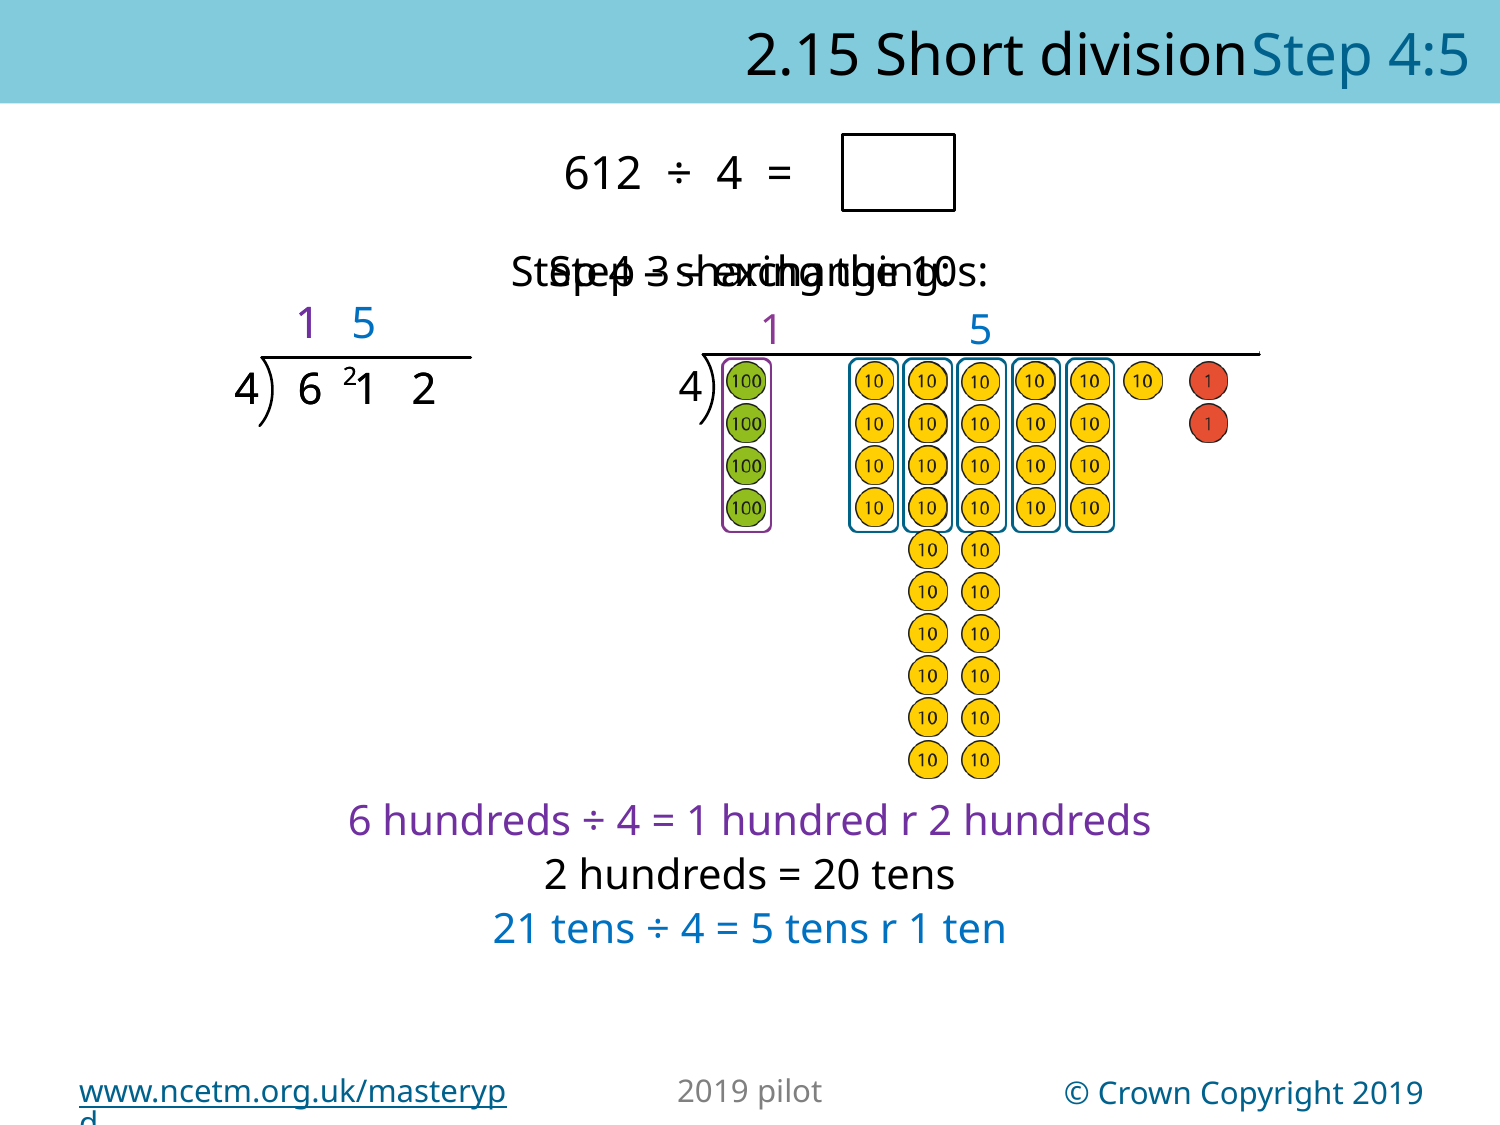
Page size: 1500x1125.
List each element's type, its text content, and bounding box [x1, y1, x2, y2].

text_box 21 tens ÷ 4 = 5 tens r 1 ten [477, 894, 1023, 960]
picture [961, 437, 1004, 570]
text_box 2 hundreds = 20 tens [528, 840, 971, 894]
list 2.15 Short division Step 4:5 [0, 0, 1500, 104]
text_box 6 hundreds ÷ 4 = 1 hundred r 2 hundreds [332, 786, 1168, 852]
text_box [908, 445, 948, 527]
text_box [1016, 445, 1056, 527]
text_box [227, 295, 490, 442]
picture [721, 437, 772, 533]
picture [961, 740, 1001, 780]
text_box [842, 134, 955, 211]
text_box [961, 572, 1001, 738]
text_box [908, 697, 948, 779]
text_box Step 3 – exchanging: [533, 237, 967, 303]
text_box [1070, 445, 1110, 527]
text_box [200, 344, 472, 438]
text_box 612 ÷ 4 = [548, 136, 808, 207]
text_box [961, 445, 1001, 528]
picture [852, 437, 896, 530]
picture [1017, 437, 1058, 530]
picture [906, 437, 950, 529]
text_box 5 [953, 295, 1008, 340]
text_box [640, 341, 1260, 437]
picture [1064, 525, 1069, 533]
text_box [908, 533, 948, 695]
picture [1010, 525, 1015, 533]
text_box Step 4 – sharing the 10s: [495, 237, 533, 303]
picture [1071, 437, 1112, 530]
text_box 1 [744, 295, 799, 340]
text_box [854, 445, 894, 527]
text_box Step 4 – sharing the 10s: [967, 237, 1004, 295]
